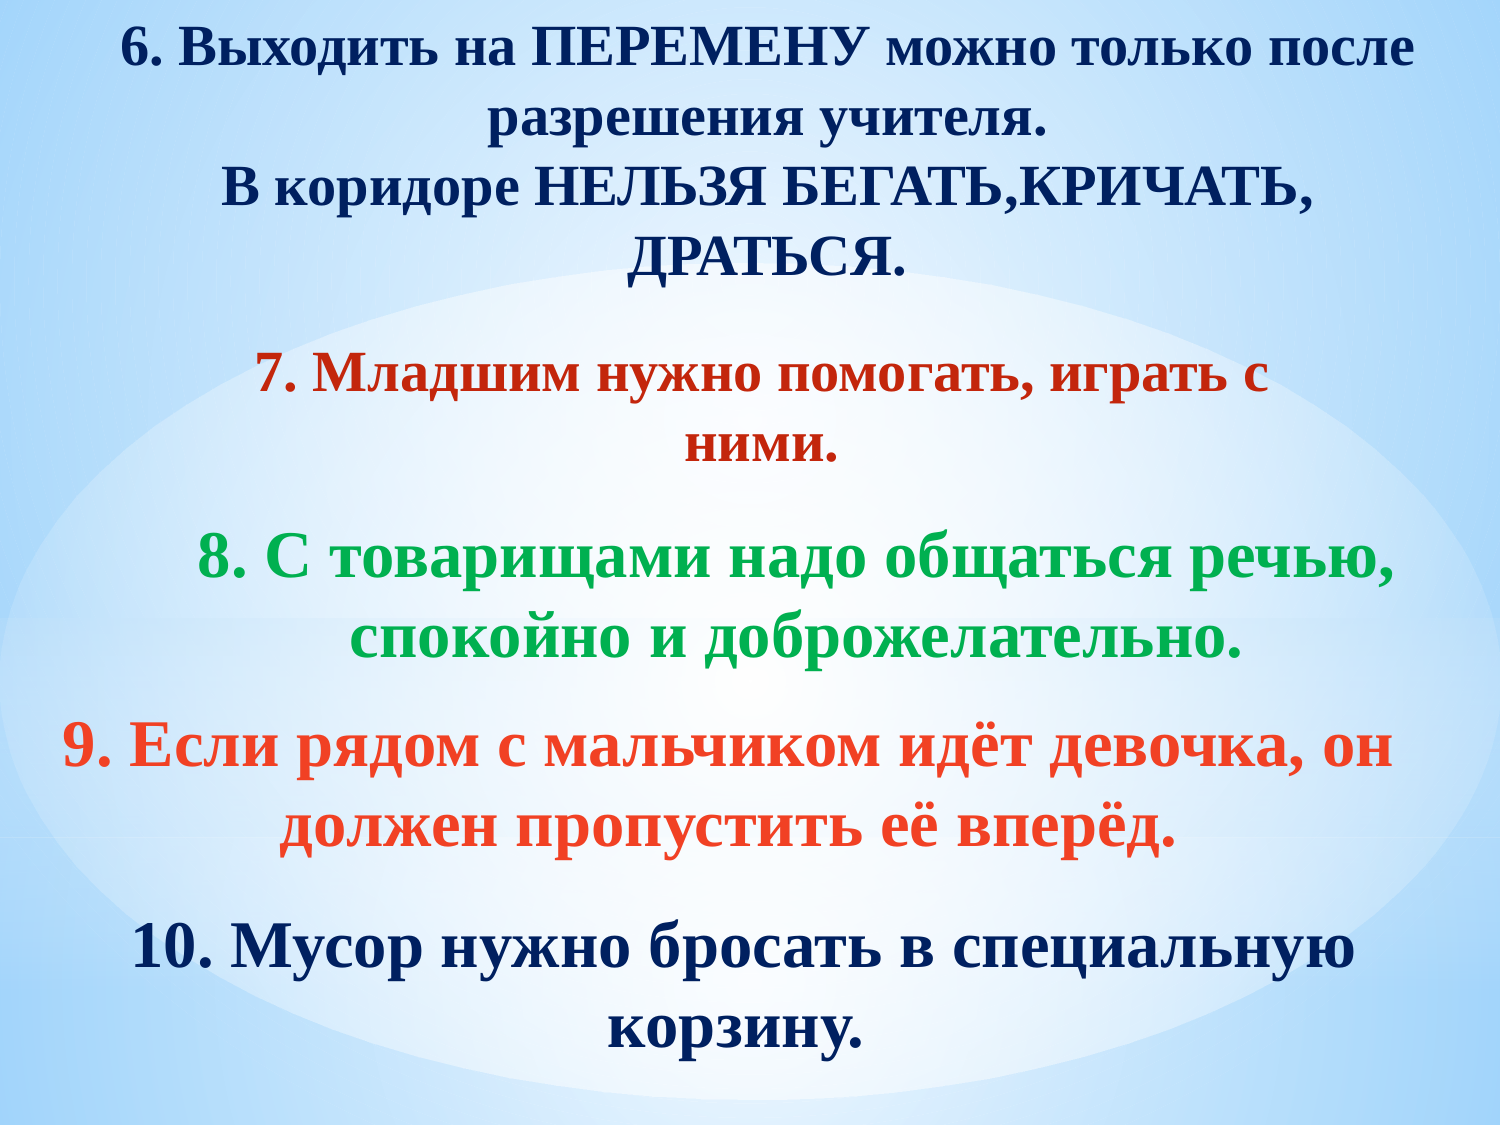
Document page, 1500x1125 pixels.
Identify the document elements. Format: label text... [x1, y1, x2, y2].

text_box 10. Мусор нужно бросать в специальную корзину. [64, 893, 1424, 1068]
text_box 7. Младшим нужно помогать, играть с ними. [194, 326, 1329, 503]
text_box 9. Если рядом с мальчиком идёт девочка, он должен пропустить её вперёд. [0, 692, 1500, 867]
text_box 6. Выходить на ПЕРЕМЕНУ можно только после разрешения учителя. В коридоре НЕЛЬЗЯ БЕГАТЬ,КРИЧАТЬ, ДРАТЬСЯ. [88, 0, 1447, 295]
text_box 8. С товарищами надо общаться речью, спокойно и доброжелательно. [159, 503, 1435, 679]
